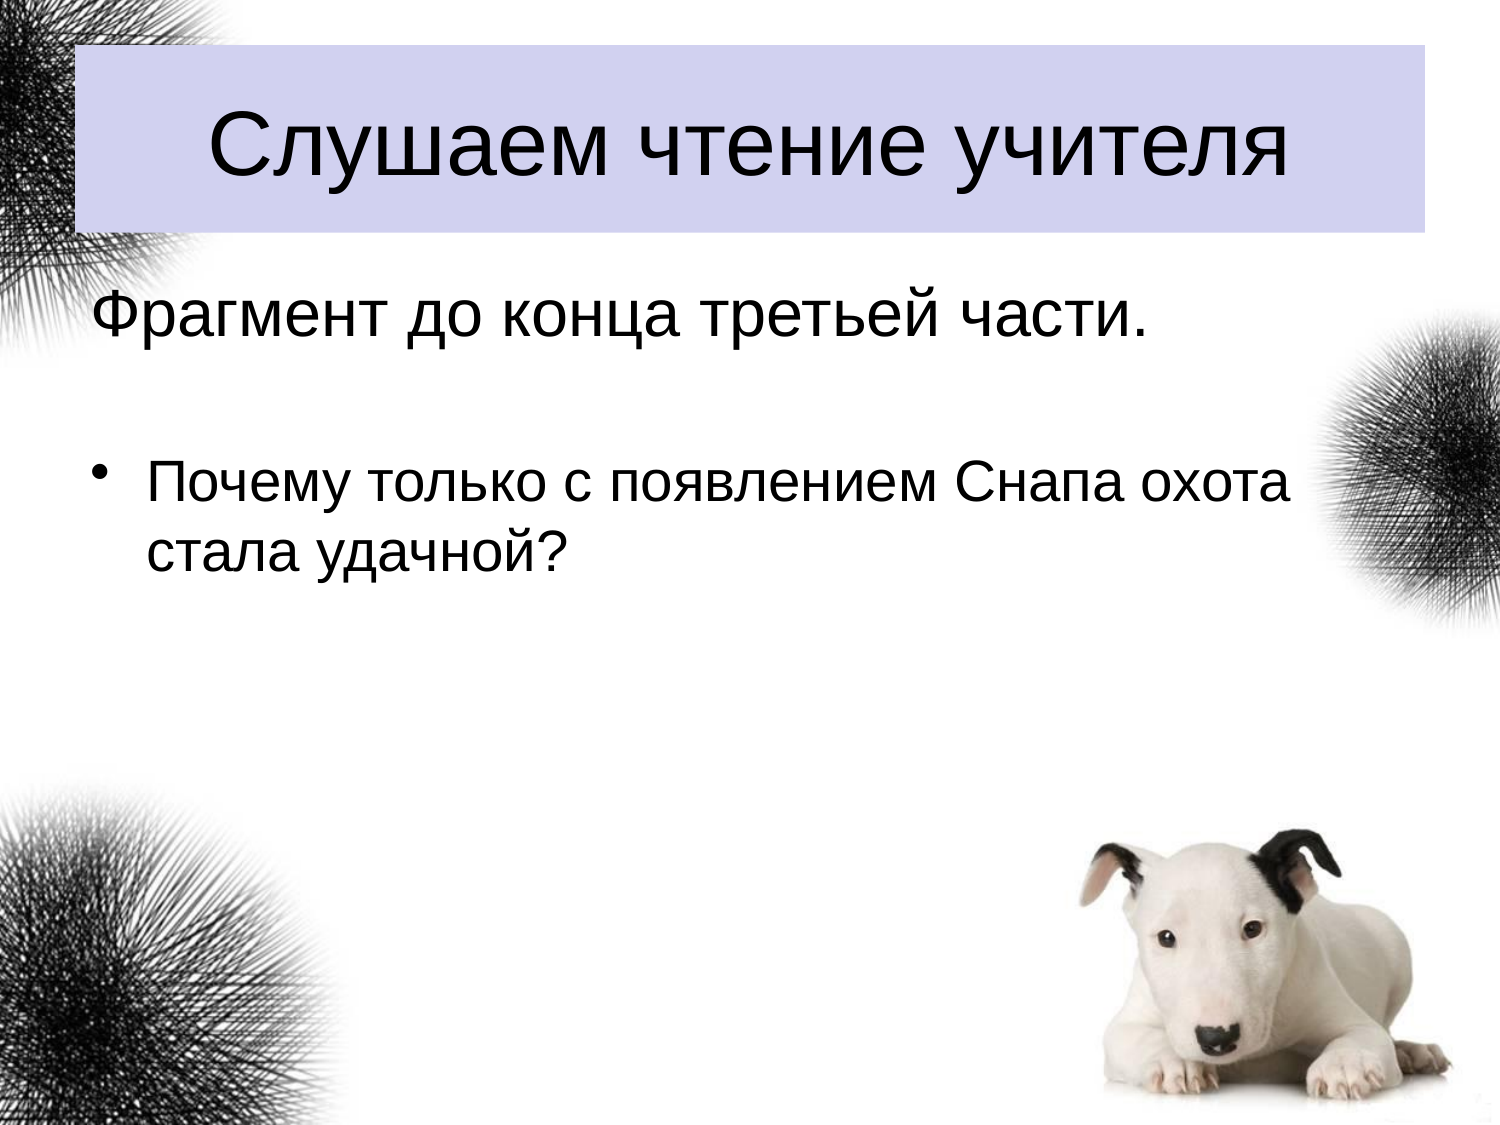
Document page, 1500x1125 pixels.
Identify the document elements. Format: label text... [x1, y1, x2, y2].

list Фрагмент до конца третьей части. Почему только с появлением Снапа охота стала удачной? [75, 262, 1425, 1005]
title Слушаем чтение учителя [75, 45, 1425, 233]
picture [0, 0, 1500, 1125]
